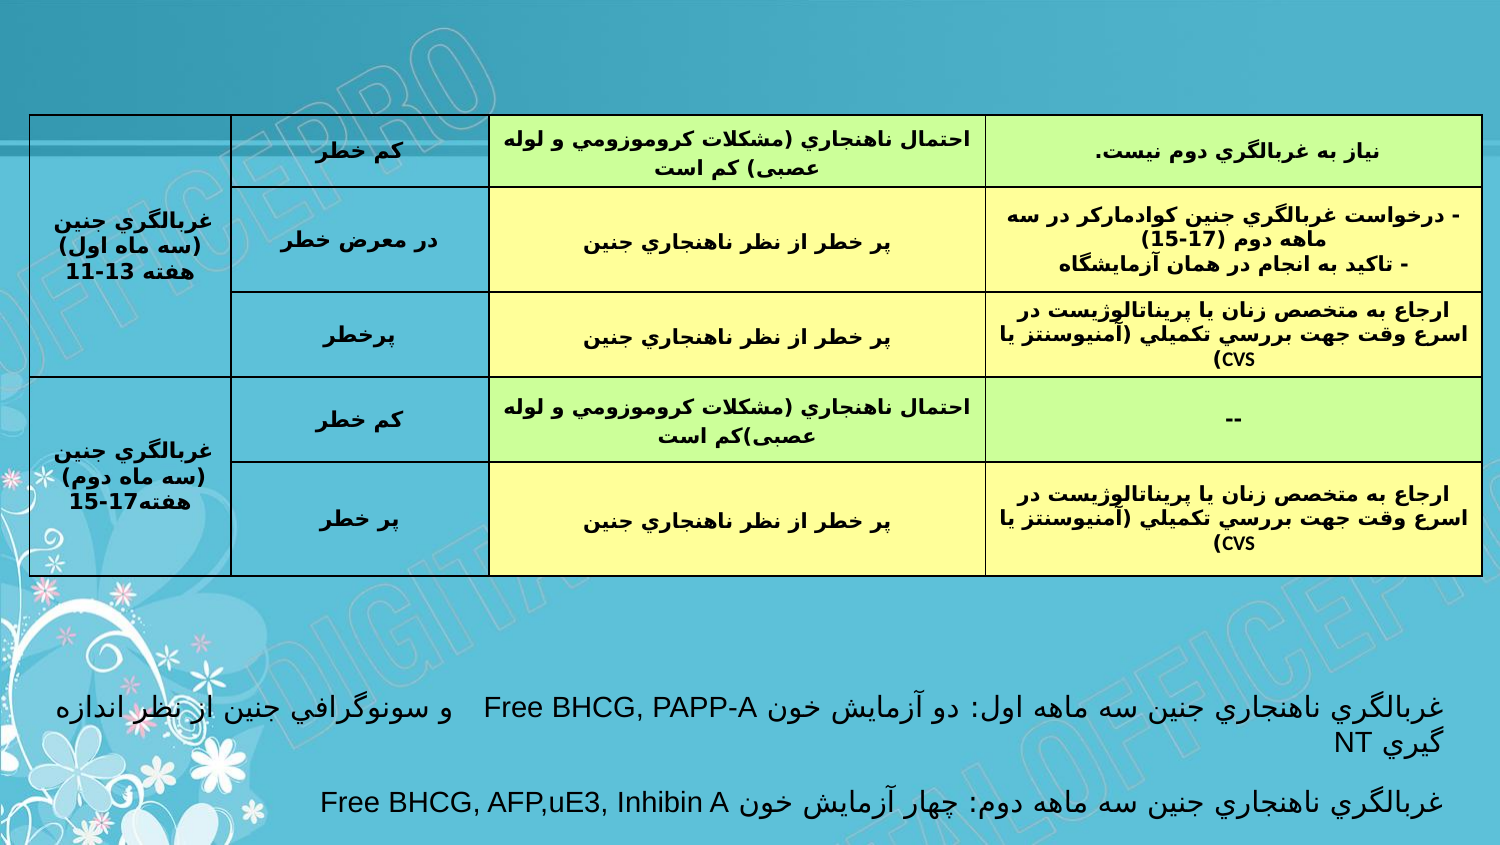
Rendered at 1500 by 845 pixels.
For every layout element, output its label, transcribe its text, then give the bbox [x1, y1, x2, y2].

table_cell ارجاع به متخصص زنان يا پريناتالوژيست در اسرع وقت جهت بررسي تكميلي (آمنيوسنتز يا CVS) [986, 293, 1481, 376]
table_cell در معرض خطر [232, 188, 488, 291]
table_cell پر خطر از نظر ناهنجاري جنين [490, 293, 985, 376]
table_header احتمال ناهنجاري (مشكلات كروموزومي و لوله عصبی) کم است [490, 116, 985, 186]
table_cell - درخواست غربالگري جنين كوادماركر در سه ماهه دوم (17-15) - تاكيد به انجام در همان آزمايشگاه [986, 188, 1481, 291]
table_header كم خطر [232, 116, 488, 186]
table_header نياز به غربالگري دوم نيست. [986, 116, 1481, 186]
title غربالگري ناهنجاري جنين سه ماهه اول: دو آزمايش خون Free BHCG, PAPP-A و سونوگرافي جنين از نظر اندازه گيري NT غربالگري ناهنجاري جنين سه ماهه دوم: چهار آزمايش خون Free BHCG, AFP,uE3, Inhibin A [29, 646, 1459, 845]
table_header غربالگري جنين (سه ماه اول) هفته 13-11 [30, 116, 230, 376]
picture [0, 0, 1500, 845]
table_cell ارجاع به متخصص زنان يا پريناتالوژيست در اسرع وقت جهت بررسي تكميلي (آمنيوسنتز يا CVS) [986, 463, 1481, 575]
table_cell پرخطر [232, 293, 488, 376]
table_cell پر خطر از نظر ناهنجاري جنين [490, 463, 985, 575]
table_cell پر خطر از نظر ناهنجاري جنين [490, 188, 985, 291]
table_cell احتمال ناهنجاري (مشكلات كروموزومي و لوله عصبی)کم است [490, 378, 985, 461]
table_cell كم خطر [232, 378, 488, 461]
table_cell غربالگري جنين (سه ماه دوم) هفته17-15 [30, 378, 230, 575]
table_cell پر خطر [232, 463, 488, 575]
table_cell -- [986, 378, 1481, 461]
